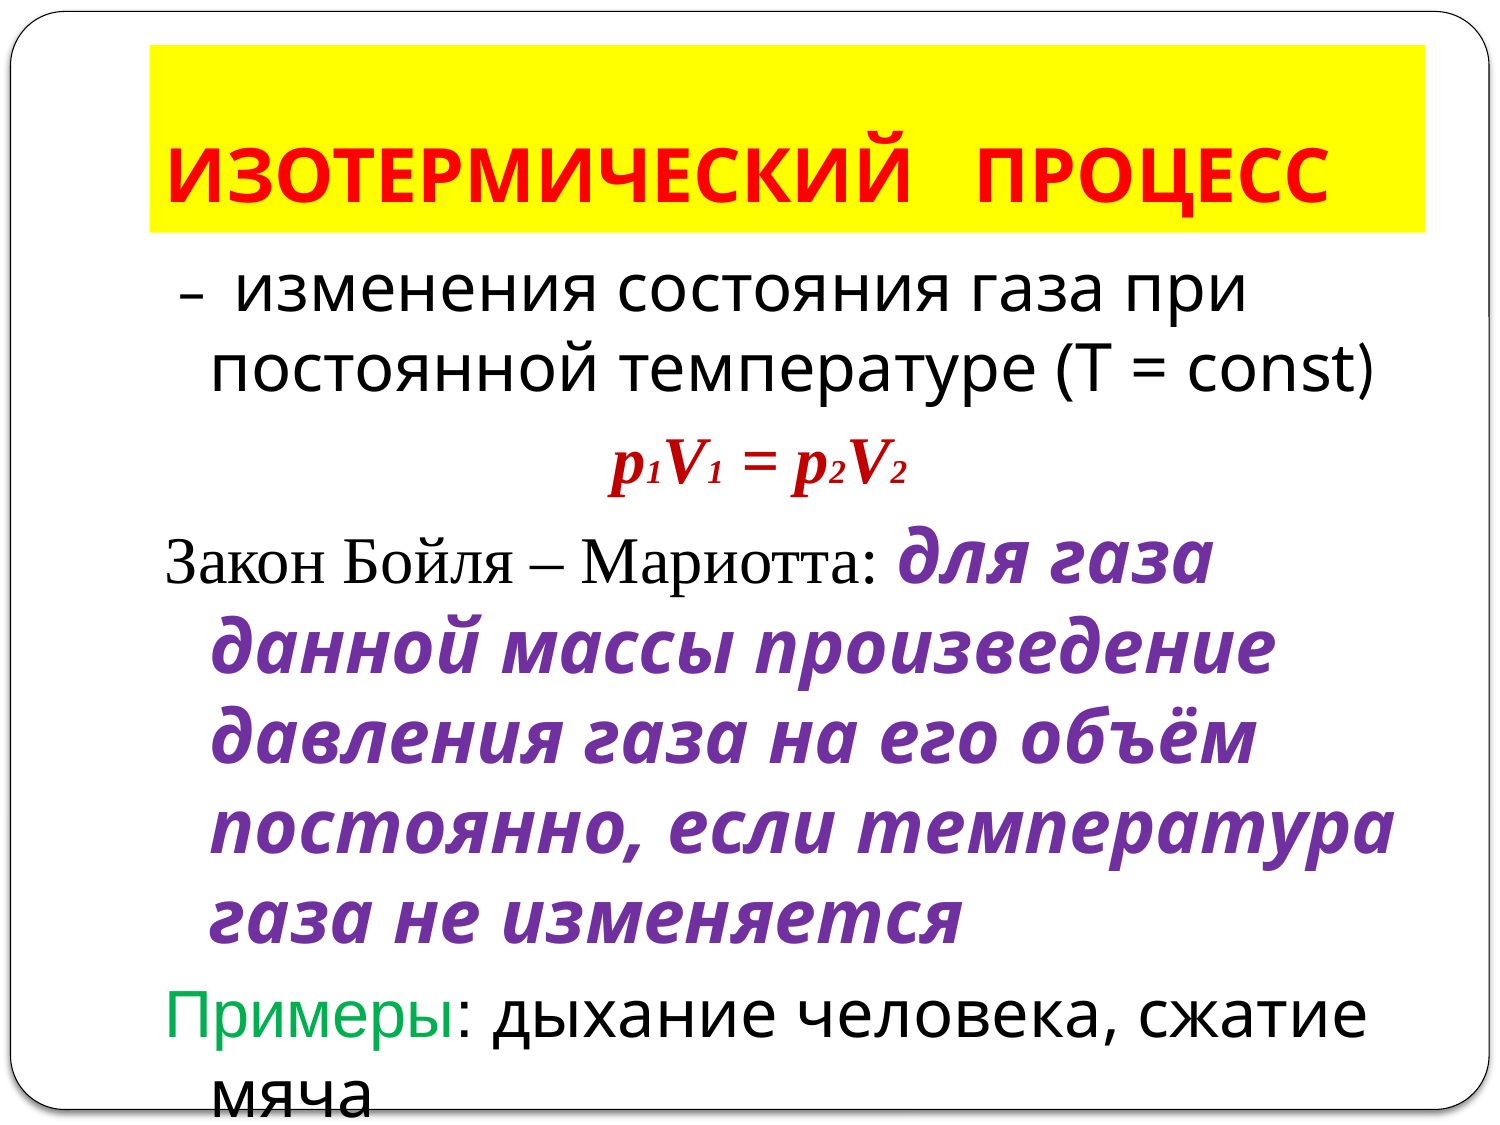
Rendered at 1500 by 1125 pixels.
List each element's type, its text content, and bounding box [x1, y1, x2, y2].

list – изменения состояния газа при постоянной температуре (Т = const) p1V1 = p2V2 Закон Бойля – Мариотта: для газа данной массы произведение давления газа на его объём постоянно, если температура газа не изменяется Примеры: дыхание человека, сжатие мяча [150, 237, 1425, 988]
title ИЗОТЕРМИЧЕСКИЙ ПРОЦЕСС [150, 45, 1425, 233]
